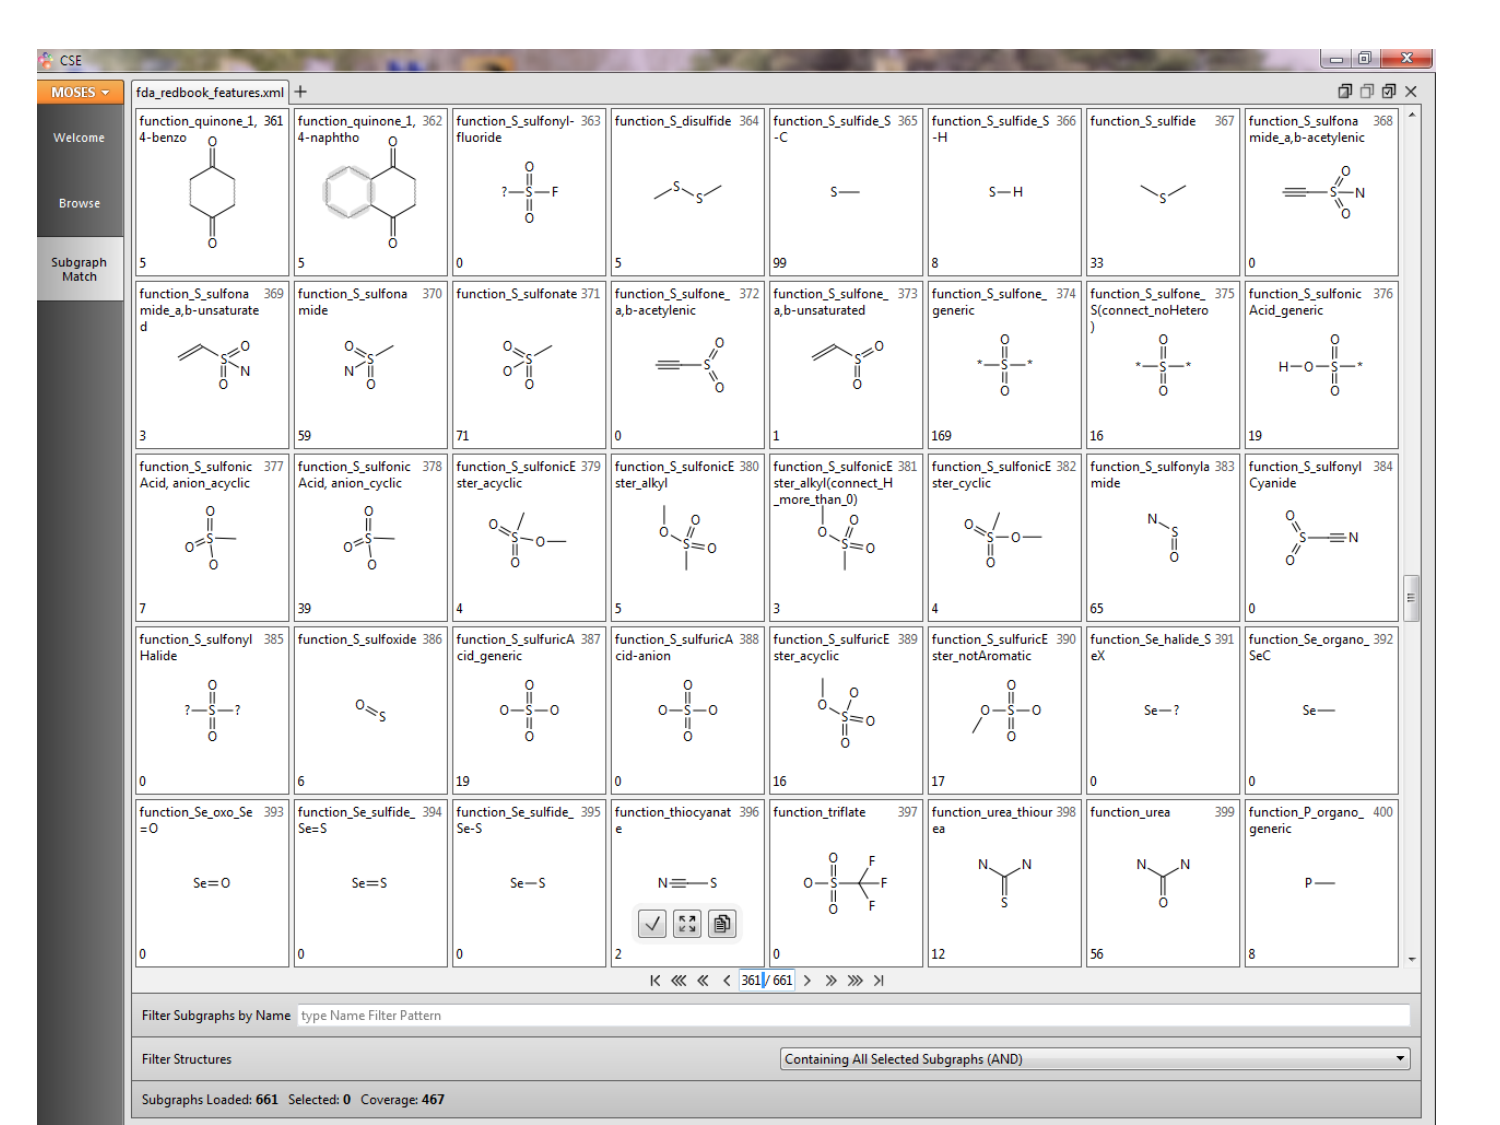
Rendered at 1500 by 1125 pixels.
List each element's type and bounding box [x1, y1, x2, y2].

picture [37, 49, 1437, 1125]
